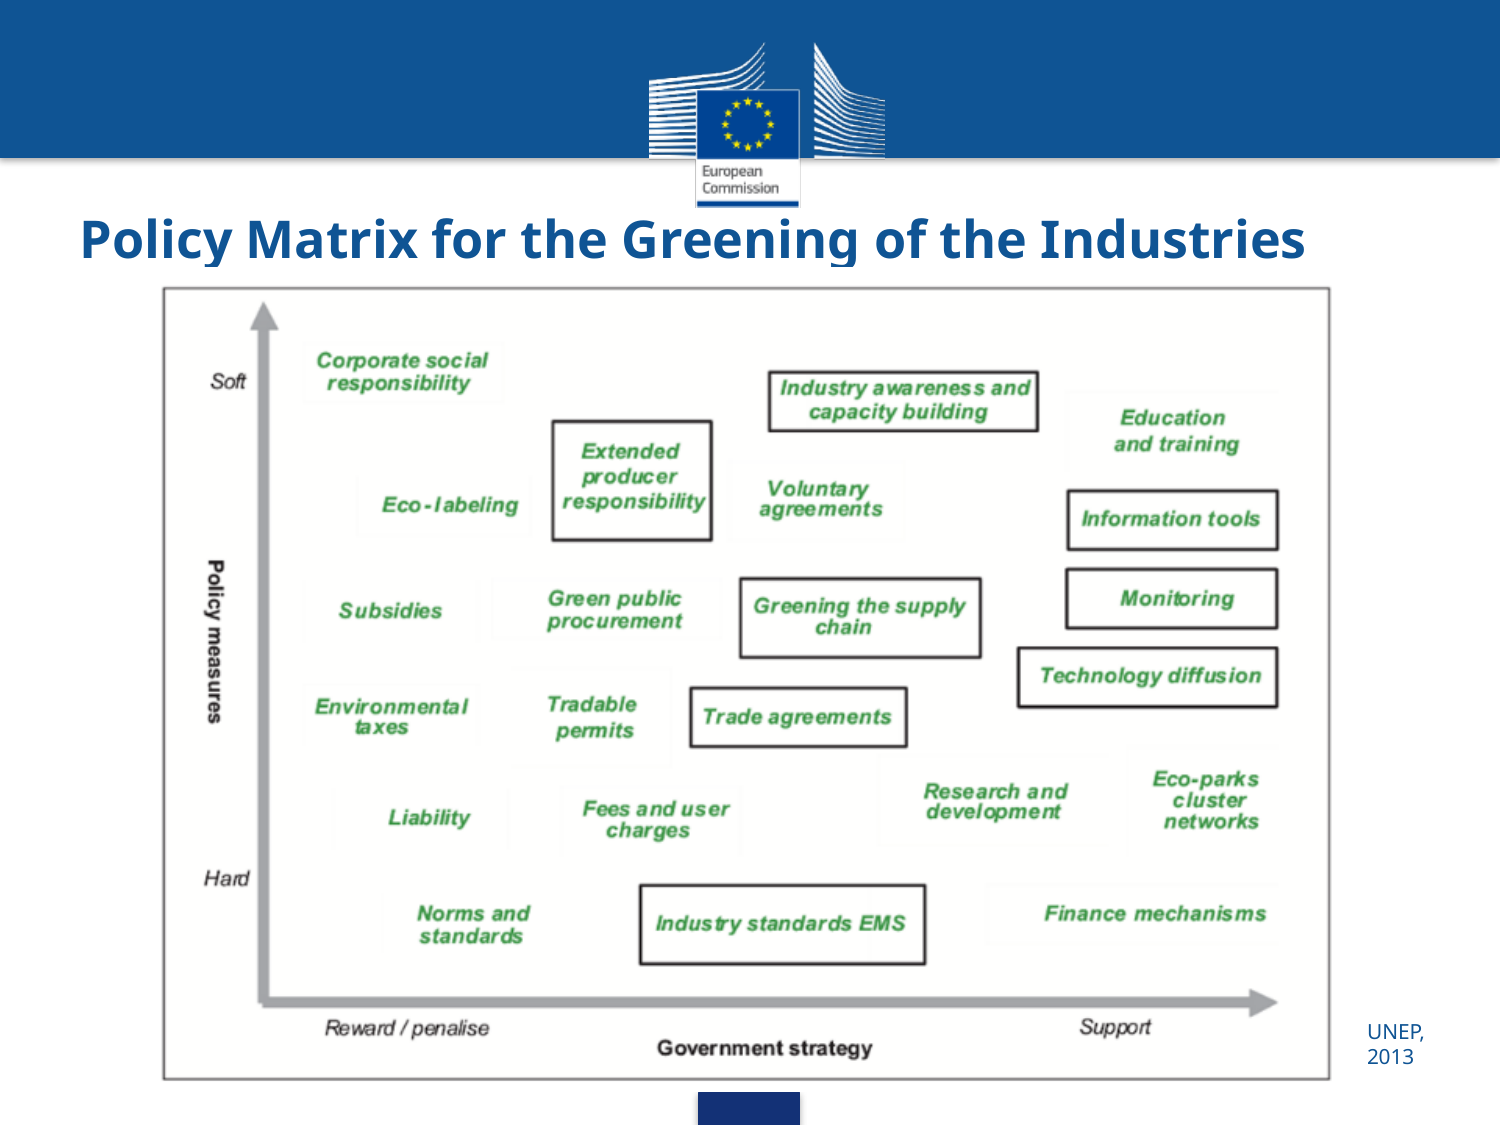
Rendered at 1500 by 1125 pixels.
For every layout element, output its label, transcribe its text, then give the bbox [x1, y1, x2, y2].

text_box UNEP, 2013 [1352, 1011, 1447, 1076]
picture [649, 42, 885, 160]
title Policy Matrix for the Greening of the Industries [64, 160, 1483, 315]
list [159, 266, 1338, 1092]
